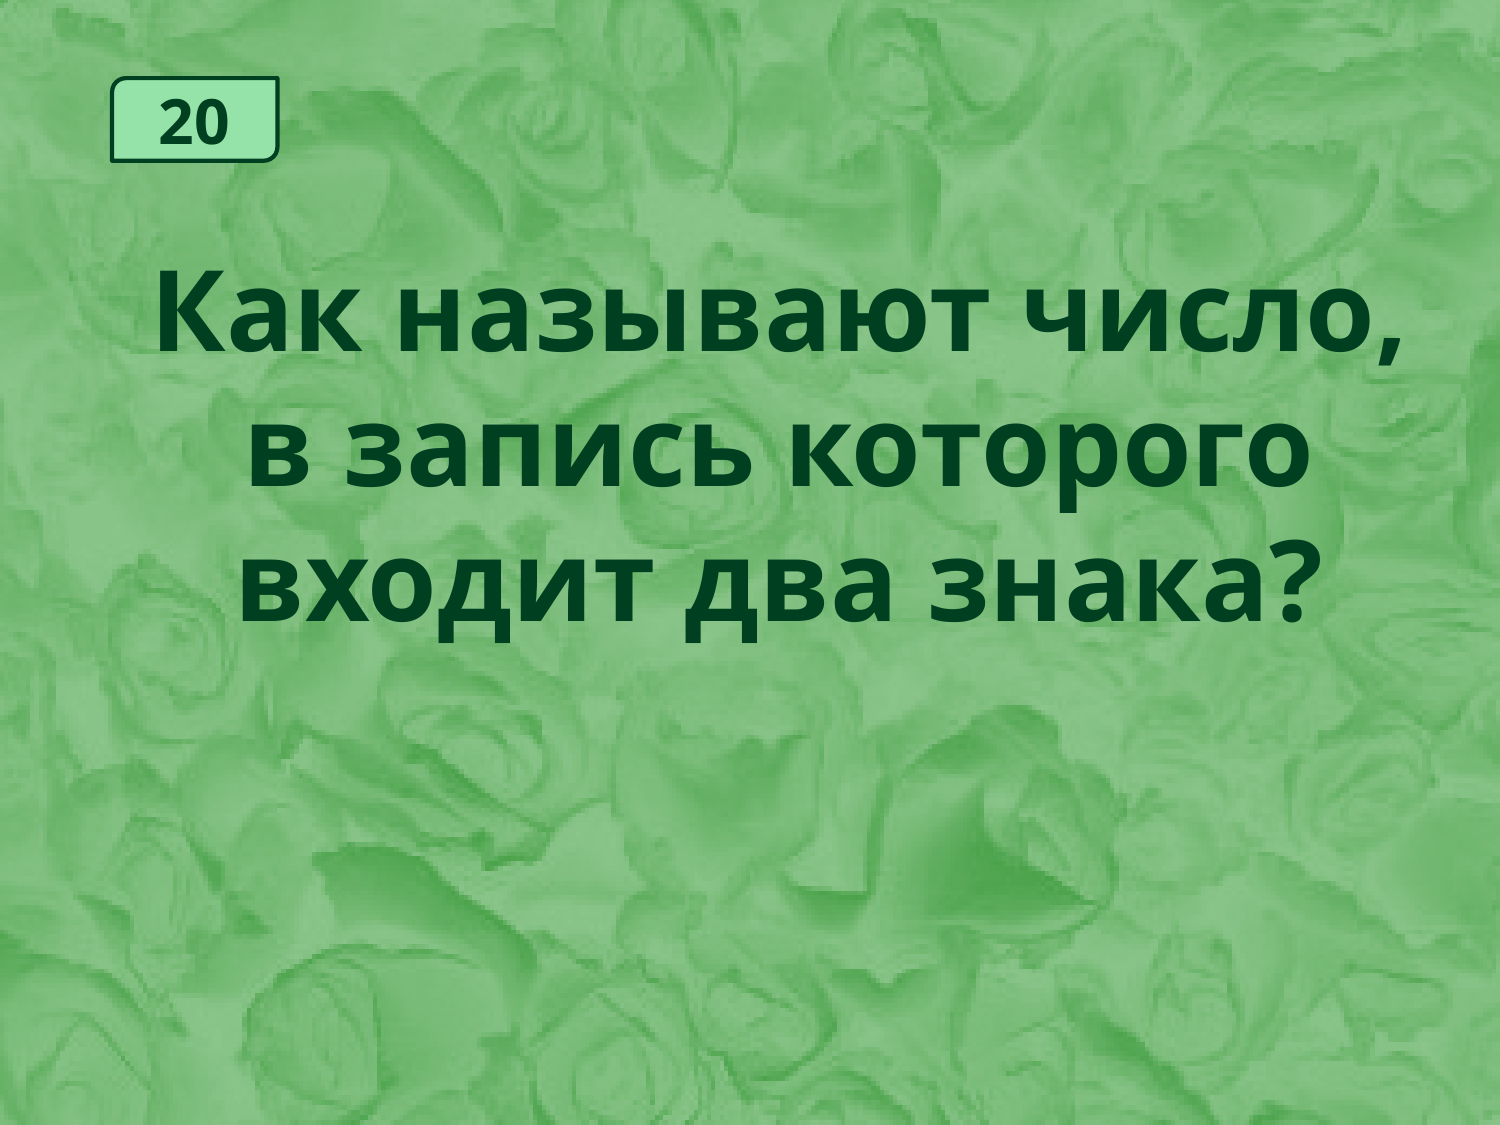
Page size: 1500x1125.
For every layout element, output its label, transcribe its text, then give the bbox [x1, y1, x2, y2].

text_box 20 [109, 76, 280, 163]
text_box Как называют число, в запись которого входит два знака? [135, 231, 1424, 652]
